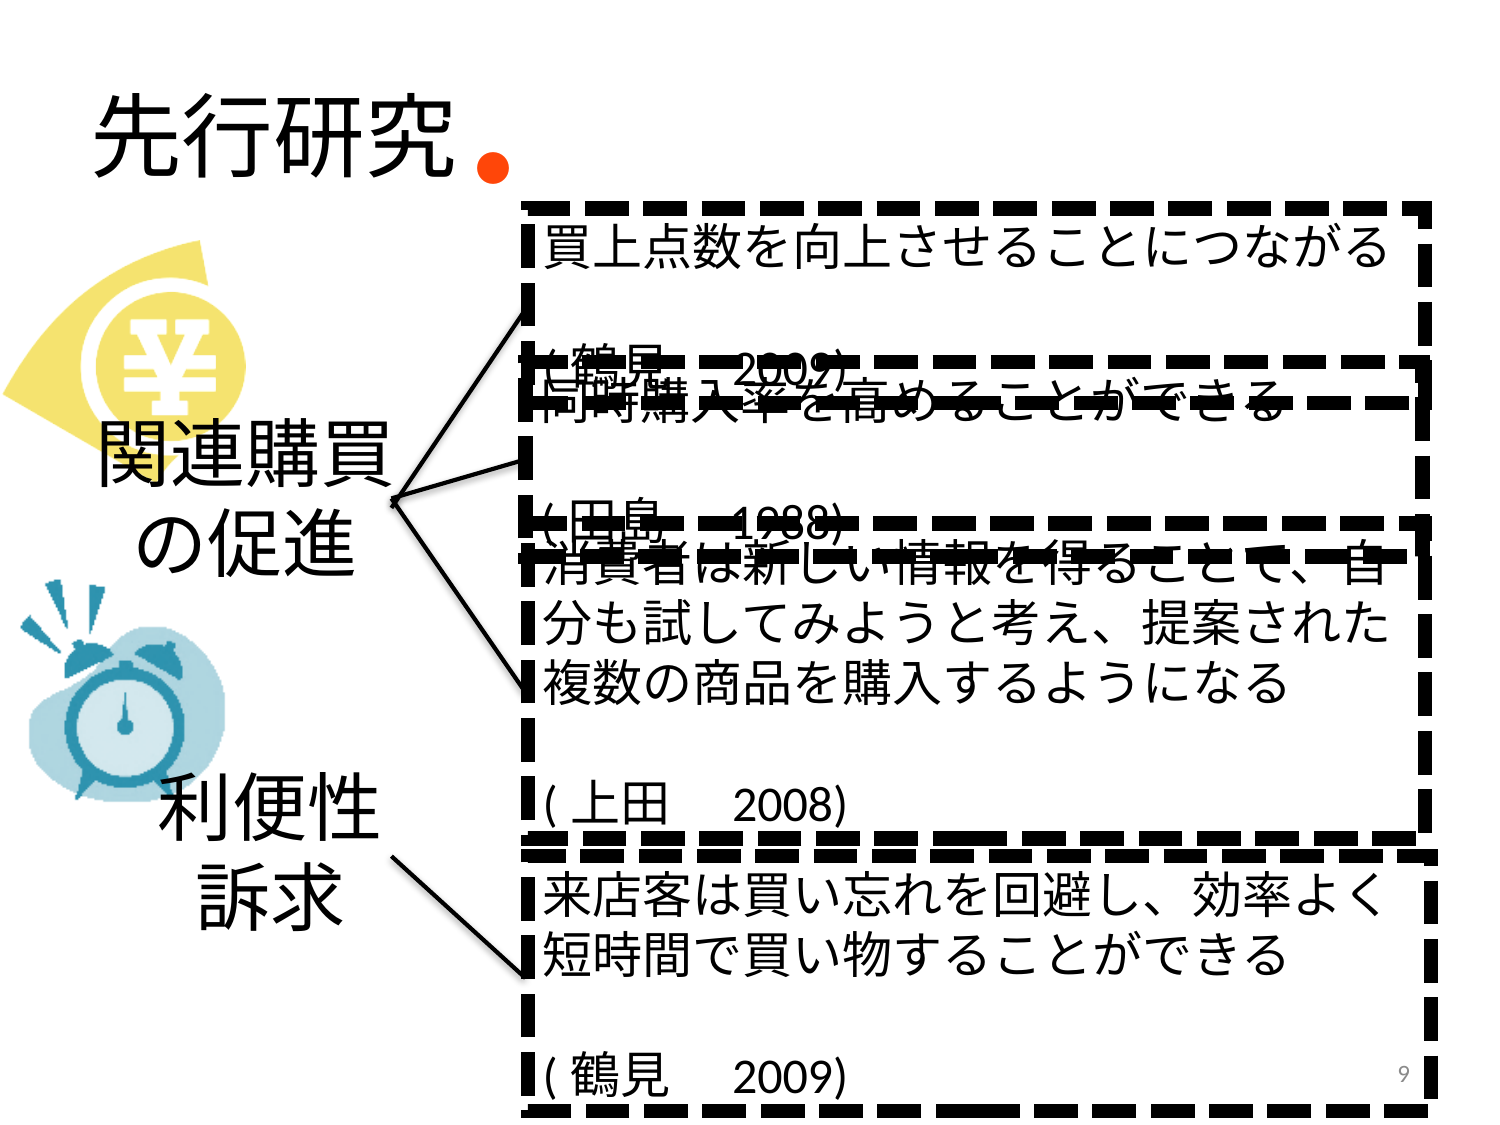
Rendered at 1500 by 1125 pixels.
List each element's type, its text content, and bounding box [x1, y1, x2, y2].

text_box 関連購買の促進 [50, 399, 441, 709]
text_box 消費者は新しい情報を得ることで、自分も試してみようと考え、提案された複数の商品を購入するようになる (上田 2008) [528, 523, 1425, 839]
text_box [391, 429, 526, 499]
text_box ・ [403, 68, 584, 263]
picture [2, 240, 246, 485]
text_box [391, 506, 526, 693]
text_box 買上点数を向上させることにつながる (鶴見 2009) [528, 208, 1425, 403]
text_box 来店客は買い忘れを回避し、効率よく短時間で買い物することができる (鶴見 2009) [528, 856, 1432, 1111]
text_box 利便性訴求 [124, 753, 417, 948]
text_box 同時購入率を高めることができる (田島 1988) [530, 403, 1423, 557]
picture [11, 571, 241, 818]
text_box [391, 855, 526, 979]
slide_number 9 [1074, 1042, 1425, 1103]
title 先行研究 [75, 39, 1425, 228]
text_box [391, 276, 529, 432]
